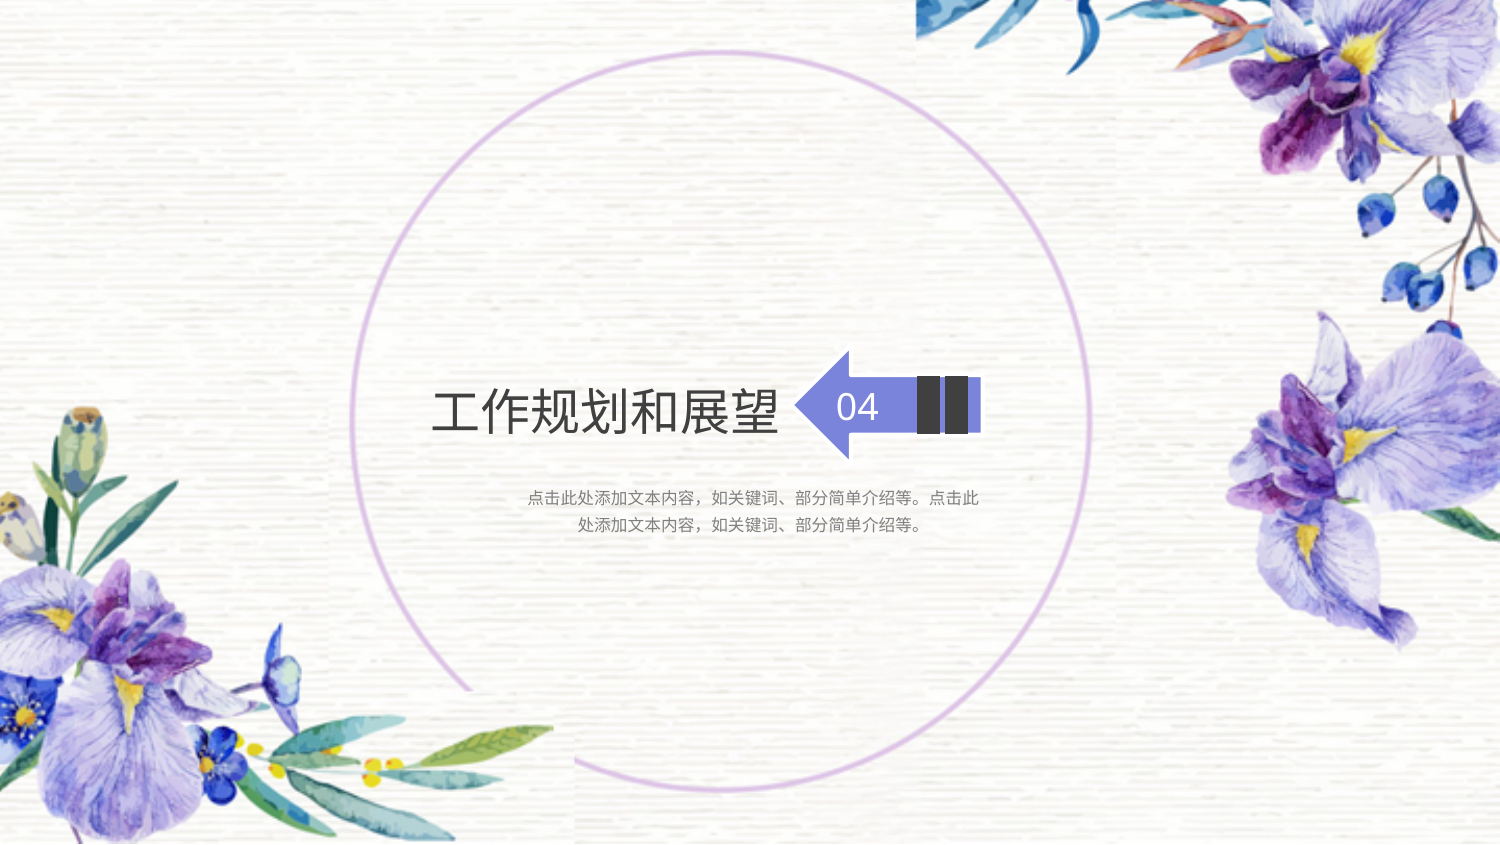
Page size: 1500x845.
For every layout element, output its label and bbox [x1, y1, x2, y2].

text_box [791, 344, 984, 465]
picture [0, 0, 1500, 844]
